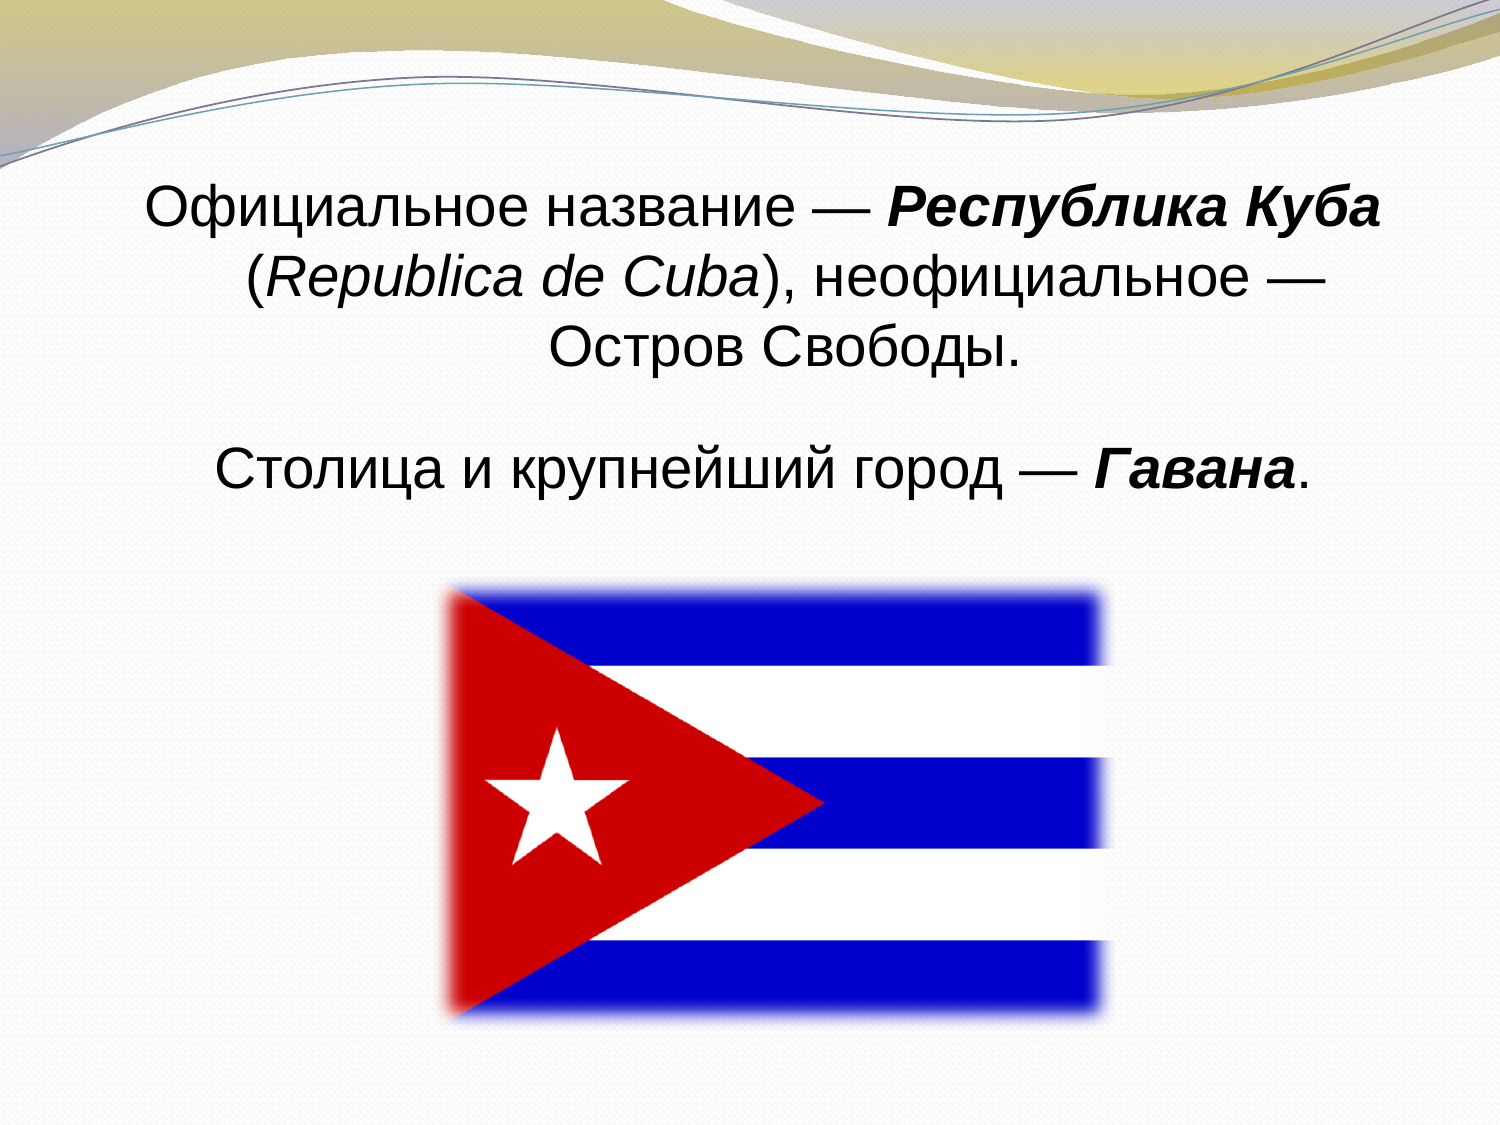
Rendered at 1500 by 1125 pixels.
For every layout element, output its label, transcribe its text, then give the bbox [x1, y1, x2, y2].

list Официальное название — Республика Куба (Republica de Cuba), неофициальное — Остров Свободы. Столица и крупнейший город — Гавана. [88, 160, 1439, 881]
picture [430, 574, 1117, 1032]
